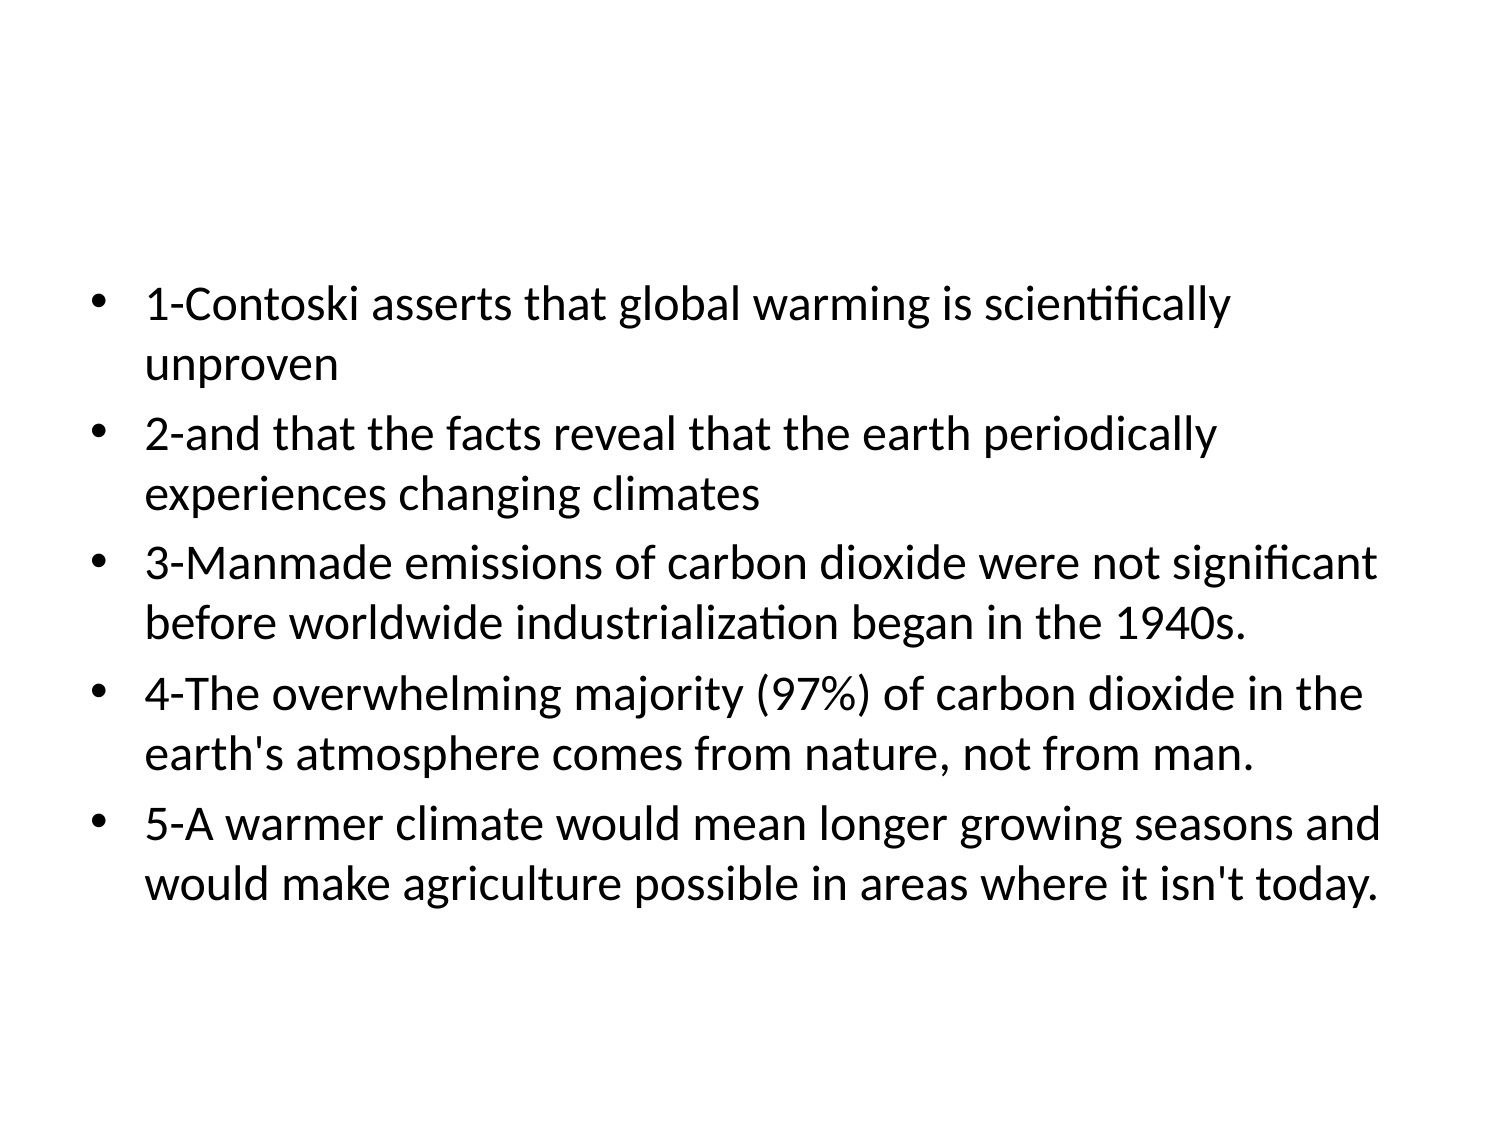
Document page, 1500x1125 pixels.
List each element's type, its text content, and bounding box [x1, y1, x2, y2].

list 1-Contoski asserts that global warming is scientifically unproven 2-and that the facts reveal that the earth periodically experiences changing climates 3-Manmade emissions of carbon dioxide were not significant before worldwide industrialization began in the 1940s. 4-The overwhelming majority (97%) of carbon dioxide in the earth's atmosphere comes from nature, not from man. 5-A warmer climate would mean longer growing seasons and would make agriculture possible in areas where it isn't today. [75, 262, 1425, 1005]
